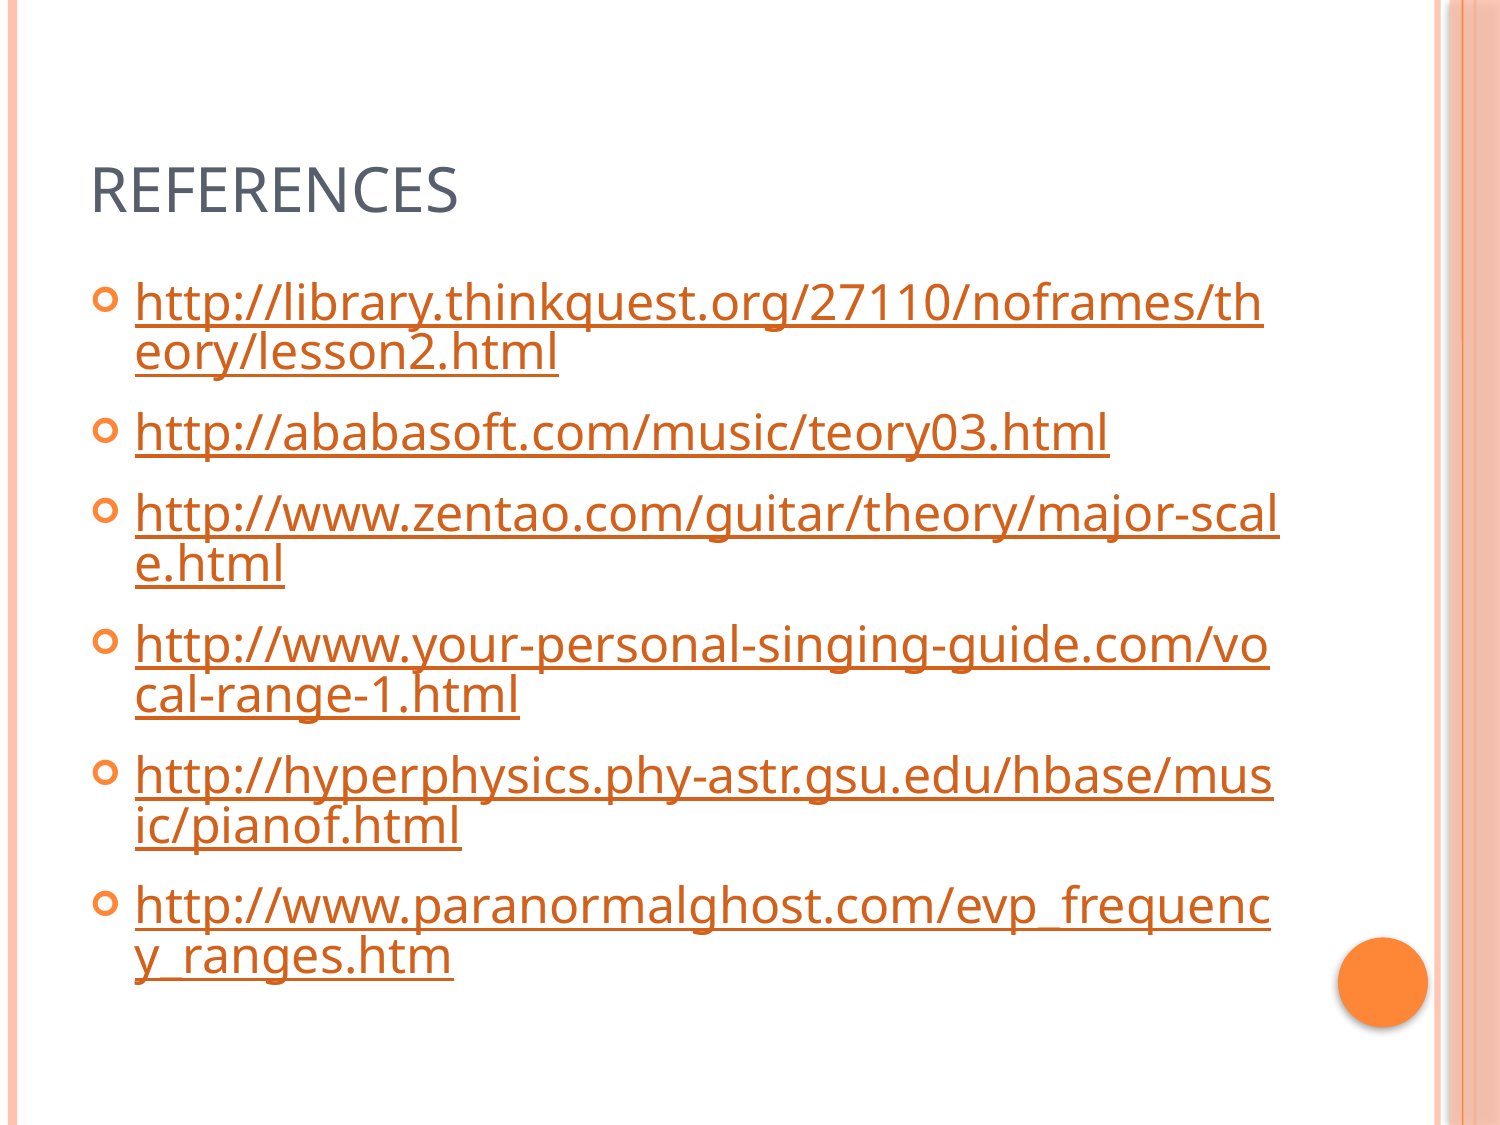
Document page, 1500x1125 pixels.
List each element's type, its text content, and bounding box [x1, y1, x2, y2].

title References [75, 45, 1300, 233]
list http://library.thinkquest.org/27110/noframes/theory/lesson2.html http://ababasoft.com/music/teory03.html http://www.zentao.com/guitar/theory/major-scale.html http://www.your-personal-singing-guide.com/vocal-range-1.html http://hyperphysics.phy-astr.gsu.edu/hbase/music/pianof.html http://www.paranormalghost.com/evp_frequency_ranges.htm [75, 262, 1300, 1062]
